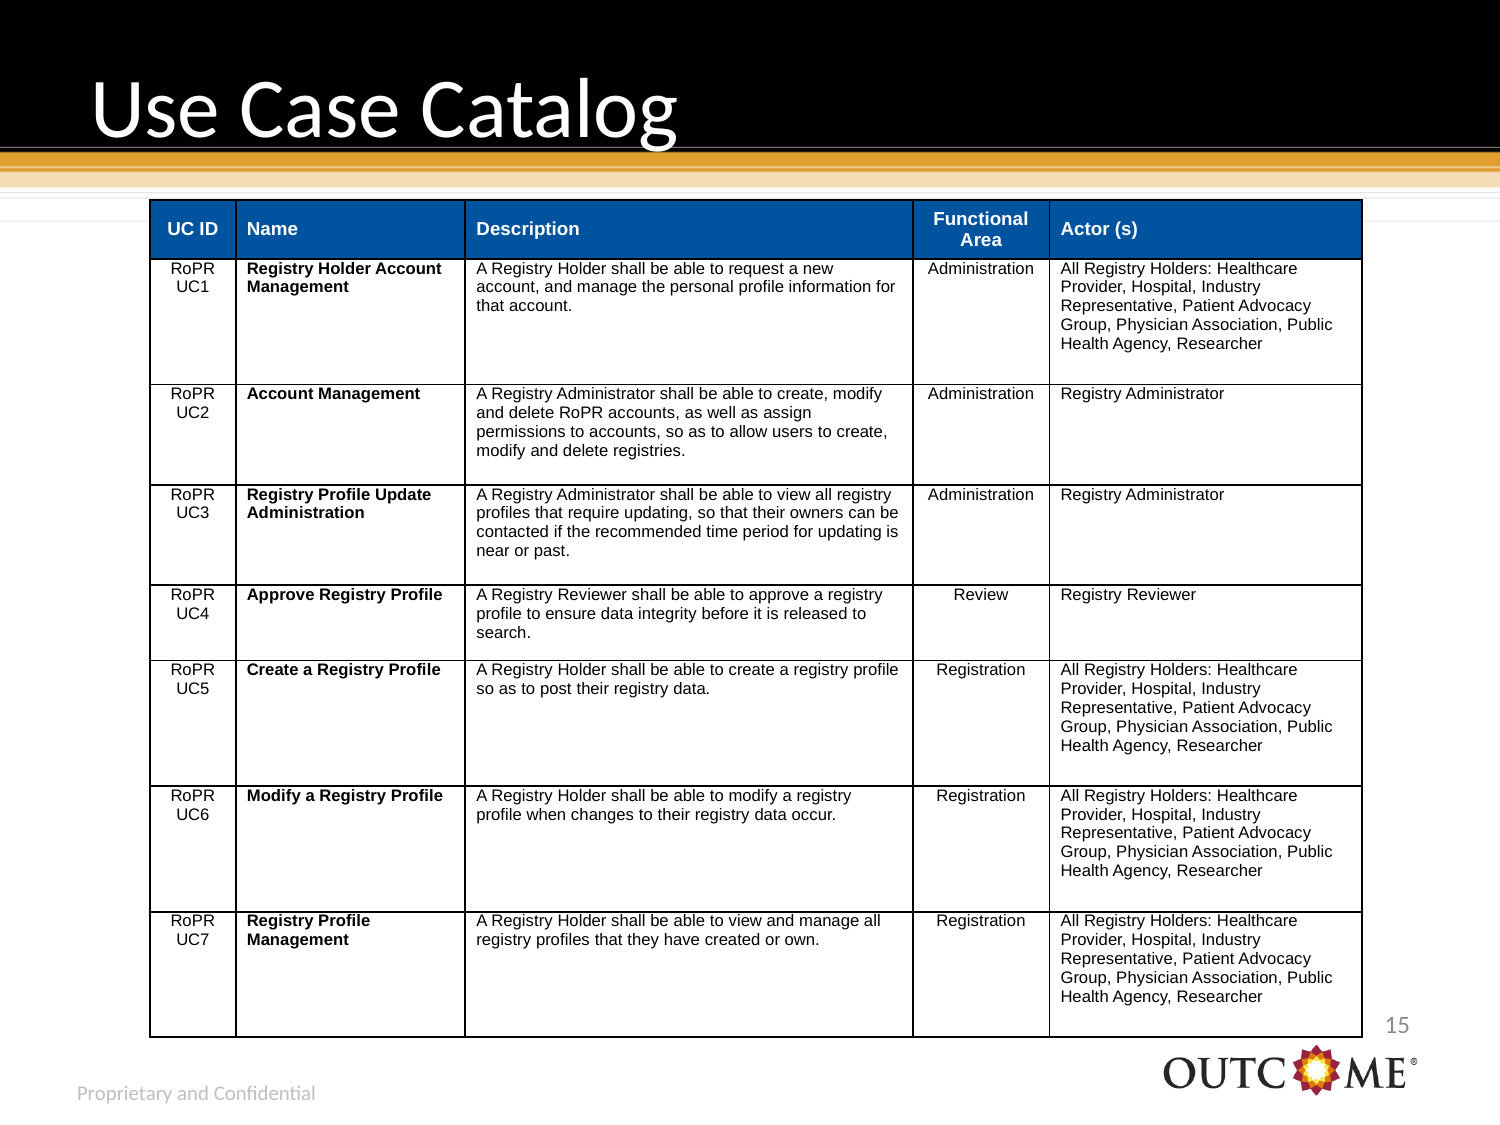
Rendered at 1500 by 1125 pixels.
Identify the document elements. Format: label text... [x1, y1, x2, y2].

table_cell A Registry Holder shall be able to modify a registry profile when changes to their registry data occur. [466, 787, 912, 911]
table_cell Registry Administrator [1050, 385, 1361, 484]
table_cell Registration [914, 661, 1049, 785]
title Use Case Catalog [75, 45, 1425, 163]
table_header Actor (s) [1050, 201, 1361, 258]
table_cell RoPR UC6 [151, 787, 235, 911]
table_cell Registry Administrator [1050, 486, 1361, 584]
table_cell Administration [914, 486, 1049, 584]
table_header UC ID [151, 201, 235, 258]
table_cell A Registry Administrator shall be able to view all registry profiles that require updating, so that their owners can be contacted if the recommended time period for updating is near or past. [466, 486, 912, 584]
table_header Functional Area [914, 201, 1049, 258]
table_cell All Registry Holders: Healthcare Provider, Hospital, Industry Representative, Patient Advocacy Group, Physician Association, Public Health Agency, Researcher [1050, 661, 1361, 785]
table_cell Administration [914, 260, 1049, 384]
table_cell Registry Reviewer [1050, 586, 1361, 660]
table_cell Account Management [237, 385, 464, 484]
table_cell Registry Holder Account Management [237, 260, 464, 384]
table_cell A Registry Holder shall be able to request a new account, and manage the personal profile information for that account. [466, 260, 912, 384]
table_cell A Registry Administrator shall be able to create, modify and delete RoPR accounts, as well as assign permissions to accounts, so as to allow users to create, modify and delete registries. [466, 385, 912, 484]
table_cell All Registry Holders: Healthcare Provider, Hospital, Industry Representative, Patient Advocacy Group, Physician Association, Public Health Agency, Researcher [1050, 913, 1361, 1036]
table_cell All Registry Holders: Healthcare Provider, Hospital, Industry Representative, Patient Advocacy Group, Physician Association, Public Health Agency, Researcher [1050, 787, 1361, 911]
table_cell RoPR UC1 [151, 260, 235, 384]
table_cell Registry Profile Management [237, 913, 464, 1036]
table_cell RoPR UC7 [151, 913, 235, 1036]
table_cell Modify a Registry Profile [237, 787, 464, 911]
table_cell A Registry Reviewer shall be able to approve a registry profile to ensure data integrity before it is released to search. [466, 586, 912, 660]
picture [1163, 1048, 1418, 1096]
table_cell RoPR UC4 [151, 586, 235, 660]
table_cell Approve Registry Profile [237, 586, 464, 660]
picture [0, 0, 1500, 223]
table_cell Administration [914, 385, 1049, 484]
table_header Description [466, 201, 912, 258]
table_cell Registry Profile Update Administration [237, 486, 464, 584]
table_cell Create a Registry Profile [237, 661, 464, 785]
table_cell Review [914, 586, 1049, 660]
table_cell RoPR UC3 [151, 486, 235, 584]
table_header Name [237, 201, 464, 258]
table_cell RoPR UC5 [151, 661, 235, 785]
table_cell All Registry Holders: Healthcare Provider, Hospital, Industry Representative, Patient Advocacy Group, Physician Association, Public Health Agency, Researcher [1050, 260, 1361, 384]
slide_number 14 [1074, 999, 1425, 1048]
table_cell RoPR UC2 [151, 385, 235, 484]
table_cell Registration [914, 913, 1049, 1036]
table_cell A Registry Holder shall be able to create a registry profile so as to post their registry data. [466, 661, 912, 785]
table_cell Registration [914, 787, 1049, 911]
table_cell A Registry Holder shall be able to view and manage all registry profiles that they have created or own. [466, 913, 912, 1036]
